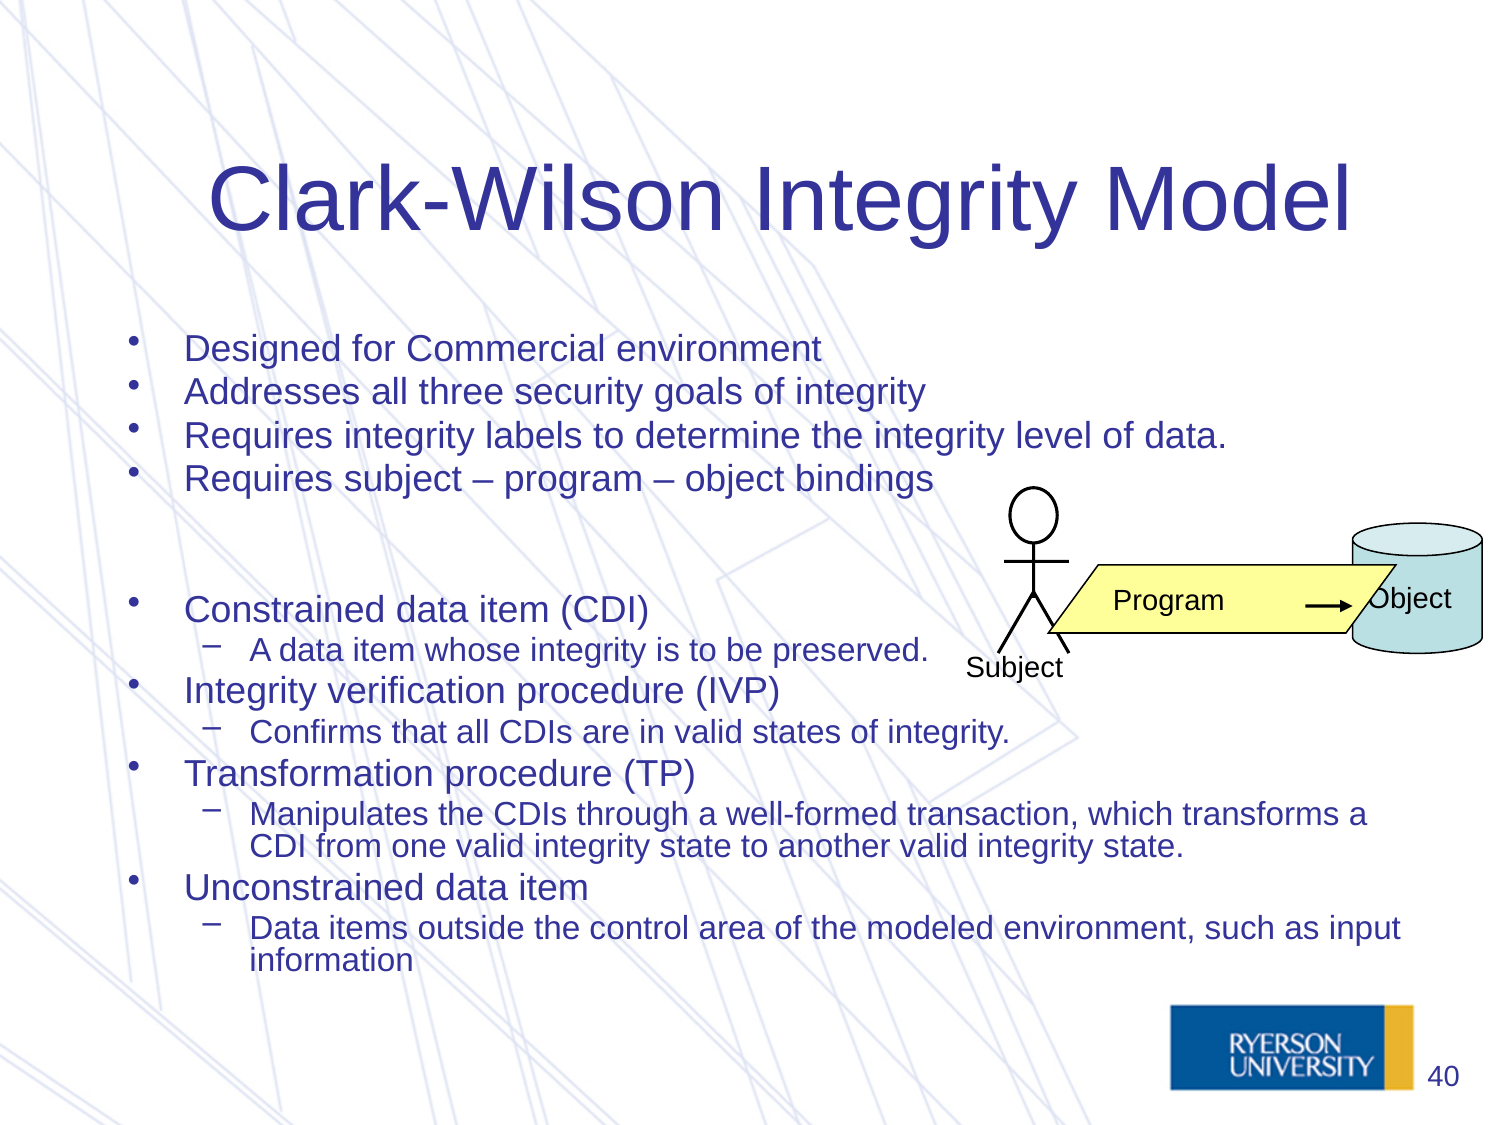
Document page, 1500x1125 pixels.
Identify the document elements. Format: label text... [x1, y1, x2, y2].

picture [0, 0, 1500, 1125]
slide_number 40 [1399, 1049, 1476, 1113]
text_box [1305, 599, 1353, 613]
text_box Program [1074, 564, 1396, 634]
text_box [997, 487, 1070, 654]
list Designed for Commercial environment Addresses all three security goals of integrity Requires integrity labels to determine the integrity level of data. Requires subject – program – object bindings Constrained data item (CDI) A data item whose integrity is to be preserved. Integrity verification procedure (IVP) Confirms that all CDIs are in valid states of integrity. Transformation procedure (TP) Manipulates the CDIs through a well-formed transaction, which transforms a CDI from one valid integrity state to another valid integrity state. Unconstrained data item Data items outside the control area of the modeled environment, such as input information [112, 324, 1451, 1001]
title Clark-Wilson Integrity Model [112, 99, 1451, 288]
text_box Object [1352, 523, 1483, 654]
text_box Subject [950, 641, 1117, 692]
